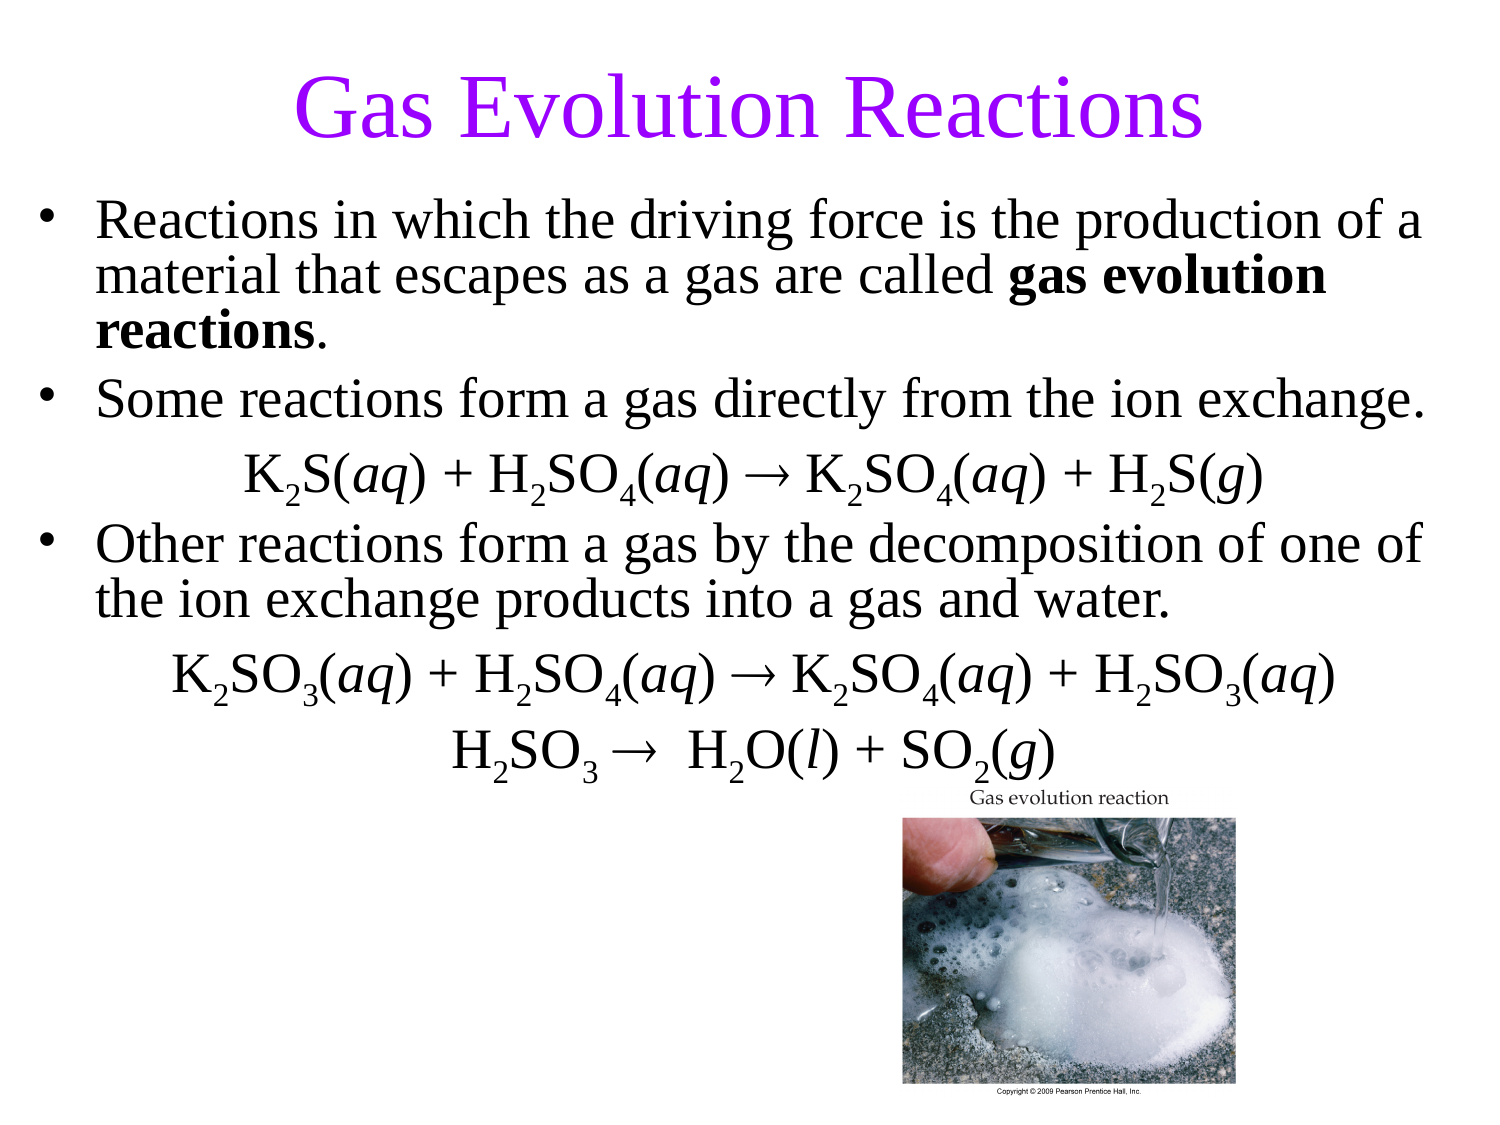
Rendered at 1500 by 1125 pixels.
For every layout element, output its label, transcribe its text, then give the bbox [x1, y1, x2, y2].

picture [899, 787, 1238, 1098]
text_box Gas Evolution Reactions [112, 26, 1388, 177]
text_box Reactions in which the driving force is the production of a material that escapes as a gas are called gas evolution reactions. Some reactions form a gas directly from the ion exchange. K2S(aq) + H2SO4(aq)  K2SO4(aq) + H2S(g) Other reactions form a gas by the decomposition of one of the ion exchange products into a gas and water. K2SO3(aq) + H2SO4(aq)  K2SO4(aq) + H2SO3(aq) H2SO3  H2O(l) + SO2(g) [22, 187, 1486, 791]
